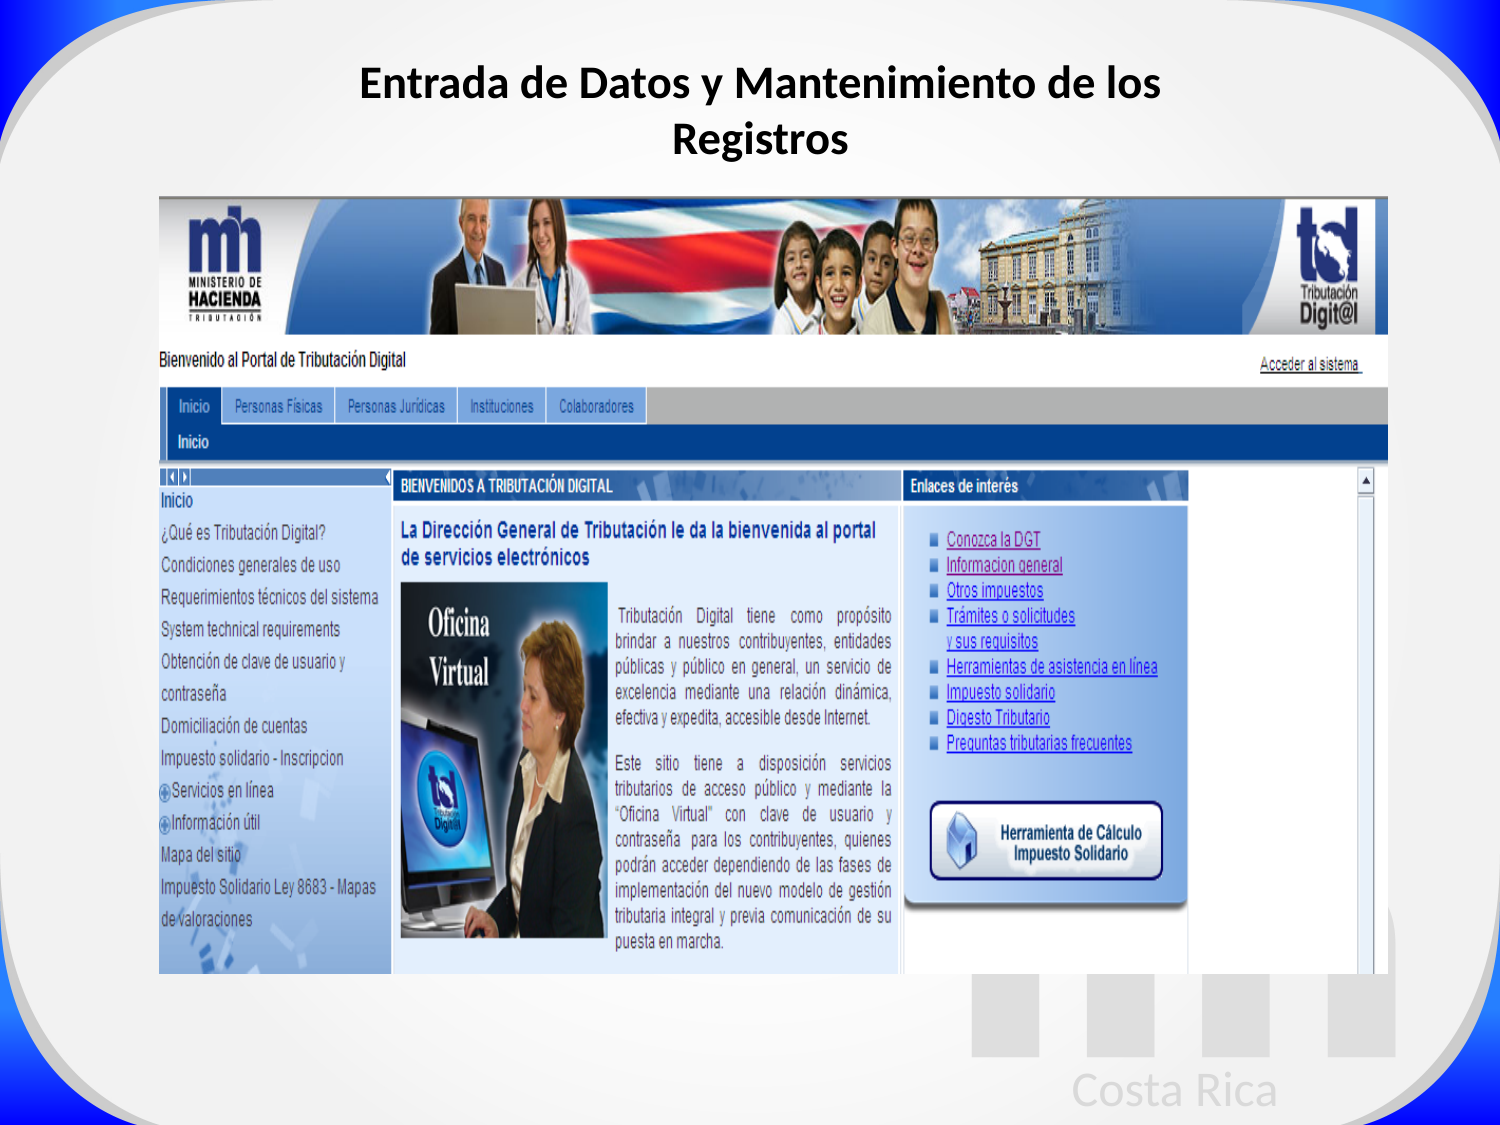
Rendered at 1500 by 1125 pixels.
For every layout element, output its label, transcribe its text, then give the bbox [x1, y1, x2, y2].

text_box Costa Rica [1056, 1049, 1341, 1124]
text_box Entrada de Datos y Mantenimiento de los Registros [299, 44, 1223, 173]
picture [0, 0, 1500, 1125]
